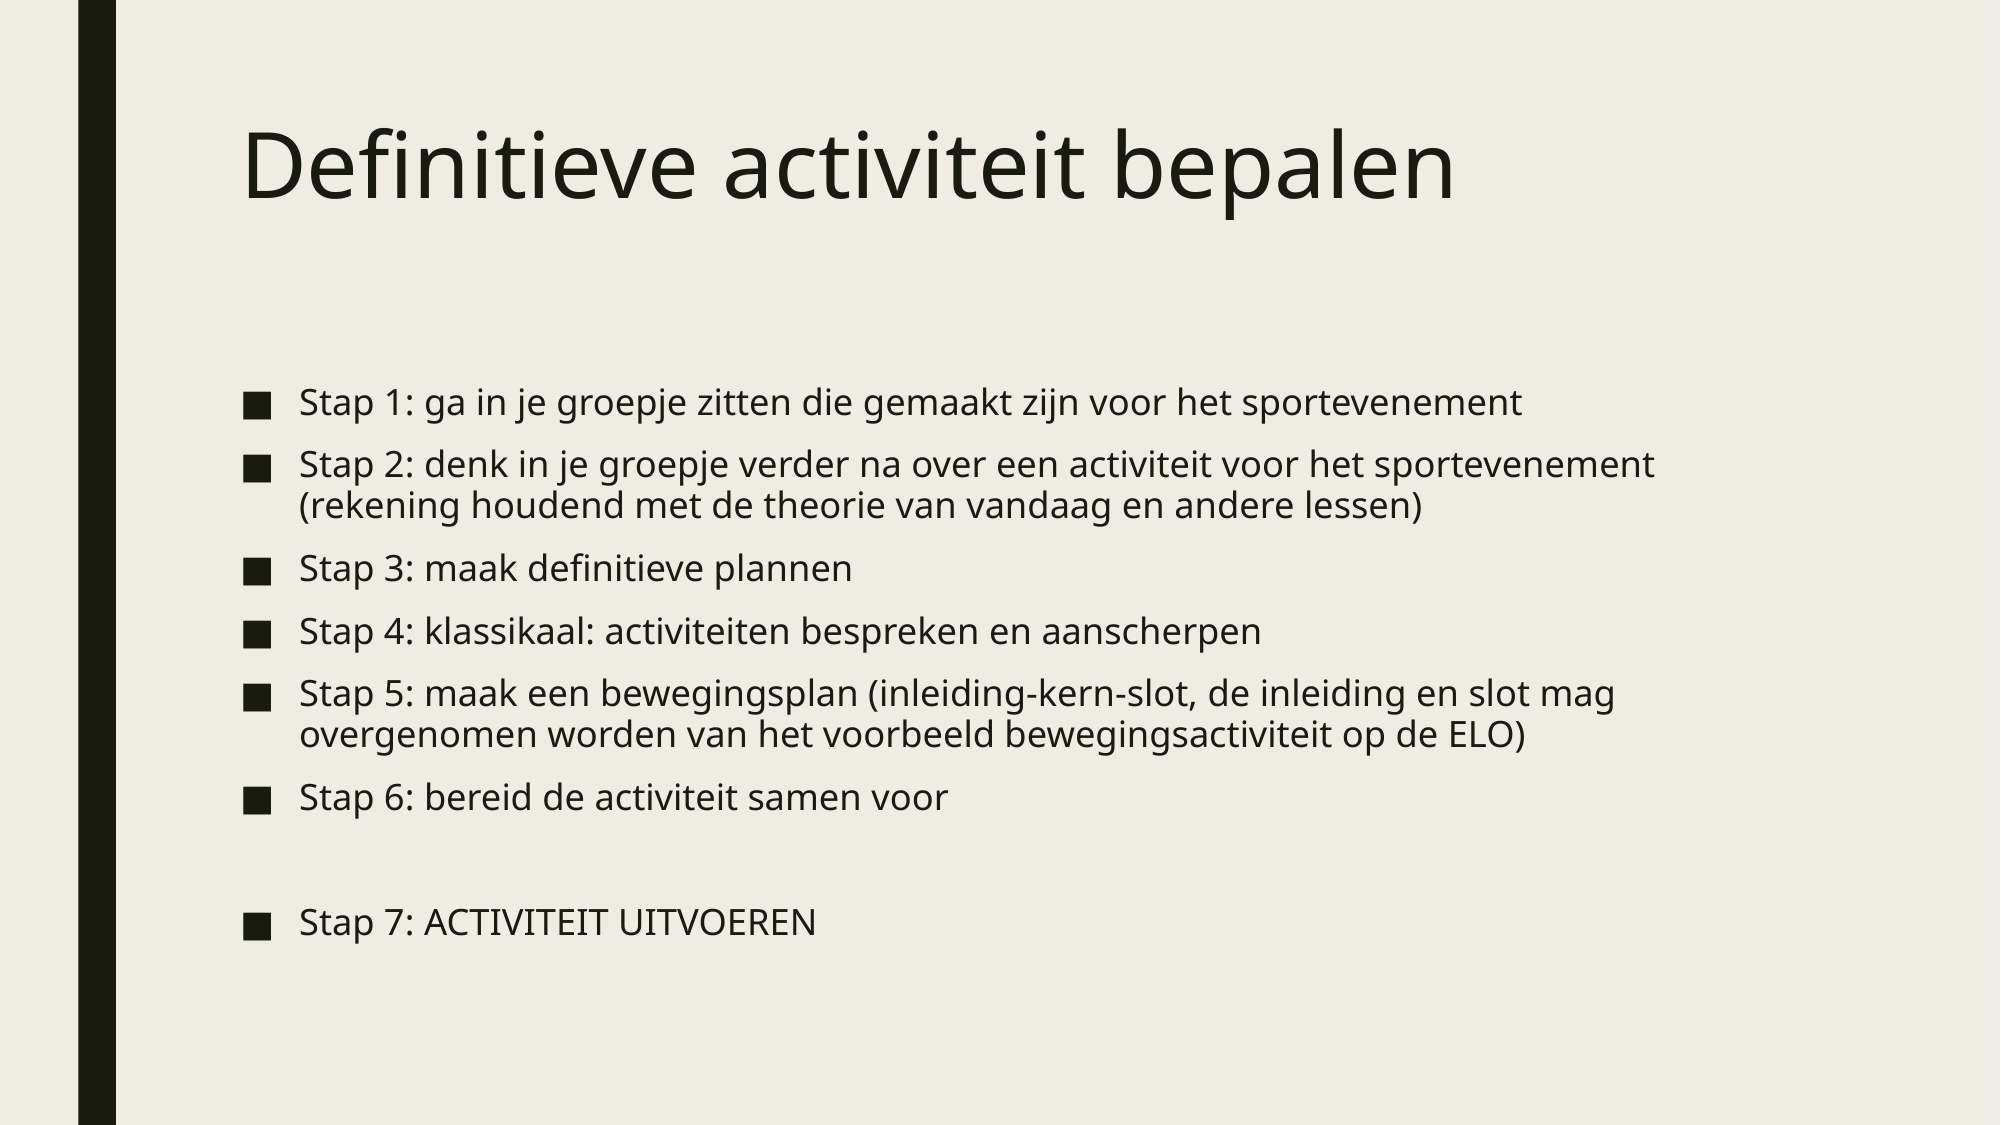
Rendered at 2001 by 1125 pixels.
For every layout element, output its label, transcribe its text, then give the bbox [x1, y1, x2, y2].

title Definitieve activiteit bepalen [225, 112, 1800, 357]
list Stap 1: ga in je groepje zitten die gemaakt zijn voor het sportevenement Stap 2: denk in je groepje verder na over een activiteit voor het sportevenement (rekening houdend met de theorie van vandaag en andere lessen) Stap 3: maak definitieve plannen Stap 4: klassikaal: activiteiten bespreken en aanscherpen Stap 5: maak een bewegingsplan (inleiding-kern-slot, de inleiding en slot mag overgenomen worden van het voorbeeld bewegingsactiviteit op de ELO) Stap 6: bereid de activiteit samen voor Stap 7: ACTIVITEIT UITVOEREN [225, 375, 1800, 963]
